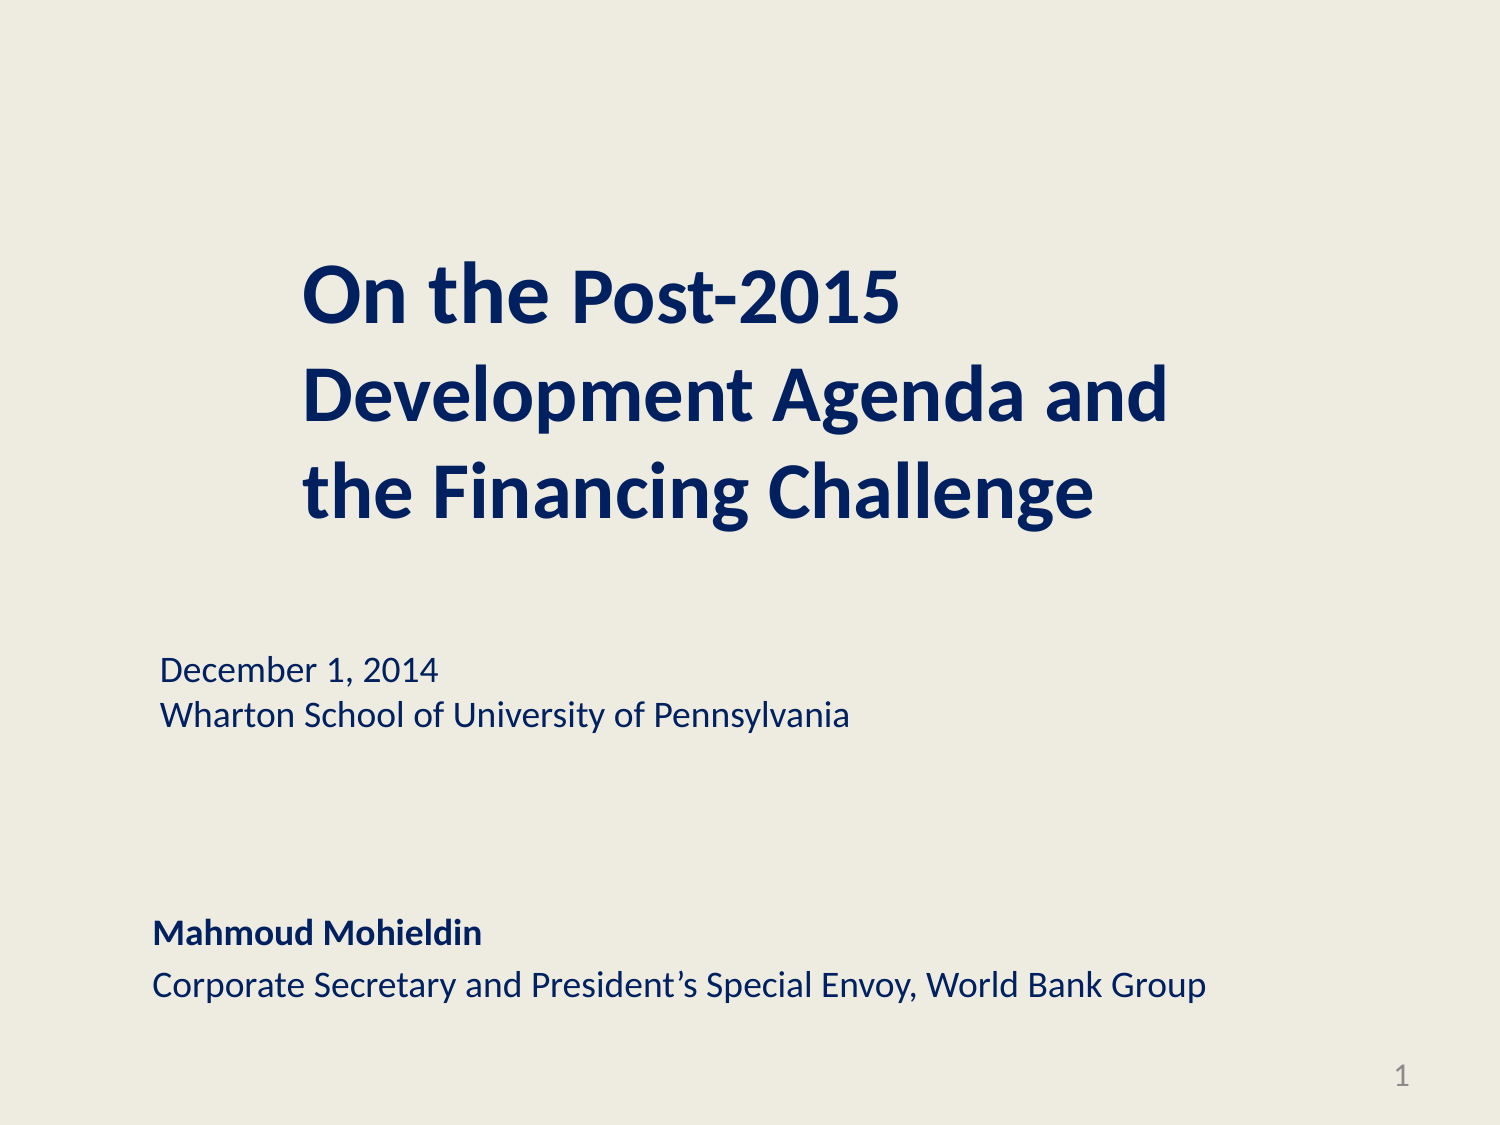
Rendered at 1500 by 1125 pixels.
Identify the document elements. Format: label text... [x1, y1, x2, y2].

text_box December 1, 2014 Wharton School of University of Pennsylvania [145, 637, 991, 743]
title On the Post-2015 Development Agenda and the Financing Challenge [287, 227, 1438, 544]
slide_number 1 [1074, 1042, 1425, 1103]
subtitle Mahmoud Mohieldin Corporate Secretary and President’s Special Envoy, World Bank Group [137, 900, 1375, 1025]
